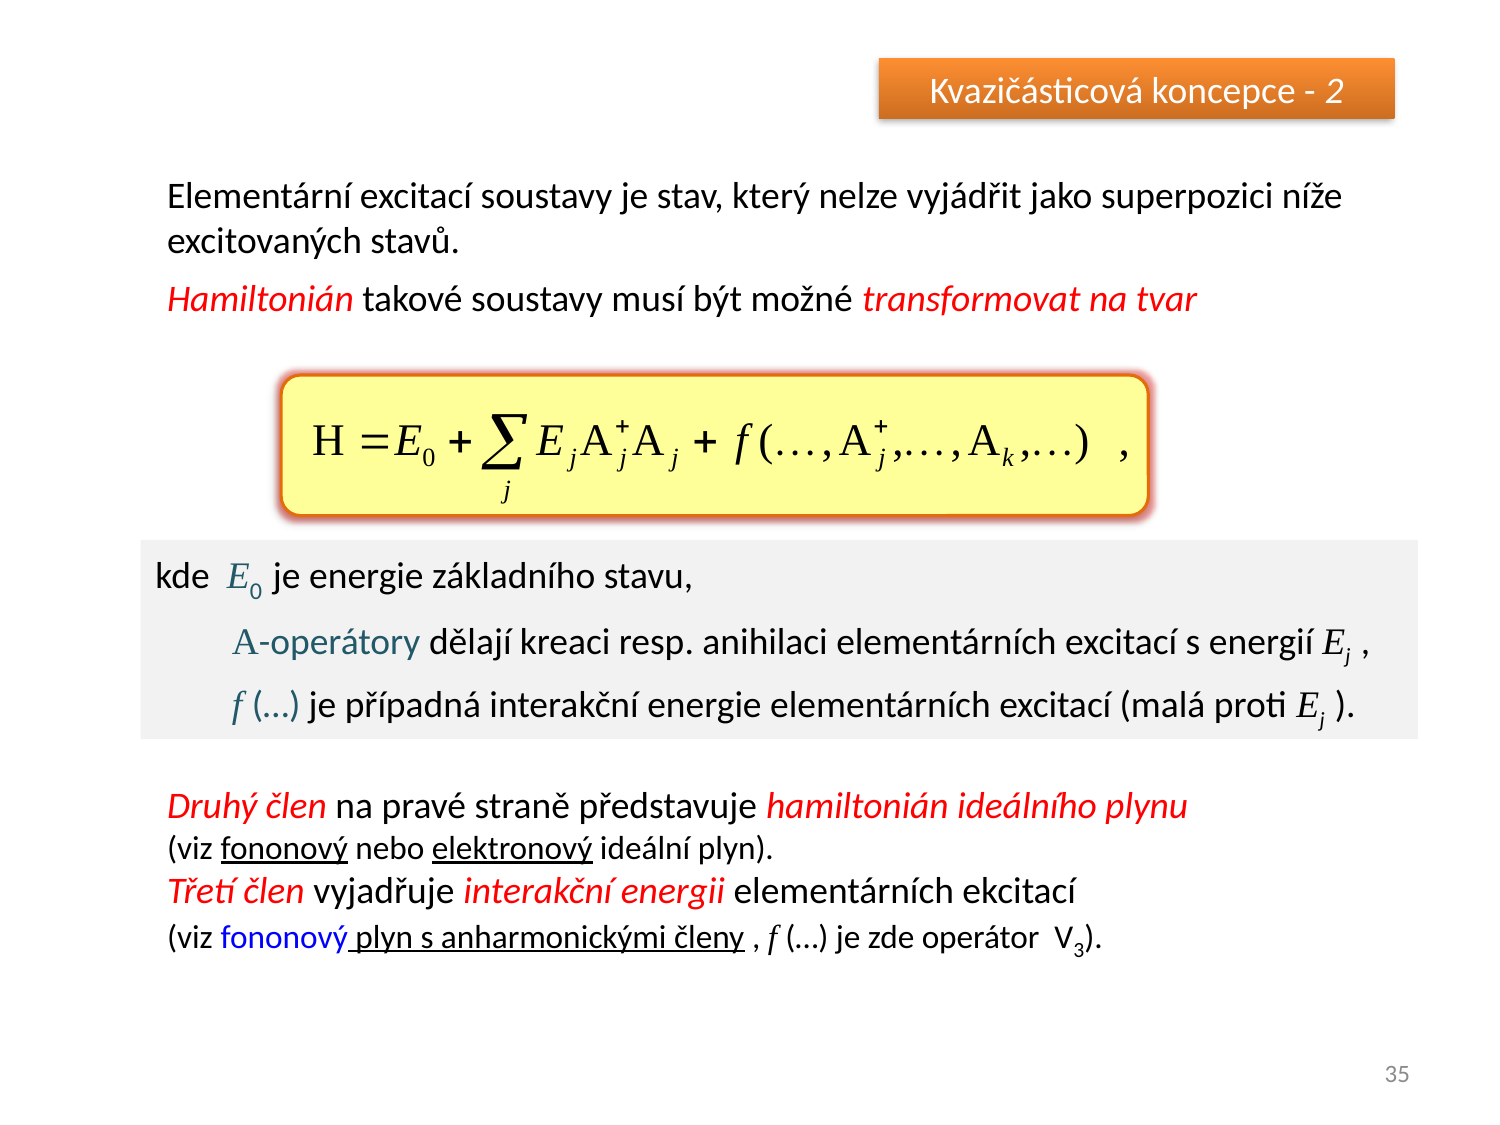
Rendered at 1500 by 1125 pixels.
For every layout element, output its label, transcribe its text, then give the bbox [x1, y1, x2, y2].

slide_number 35 [1074, 1042, 1425, 1103]
text_box Druhý člen na pravé straně představuje hamiltonián ideálního plynu (viz fononový nebo elektronový ideální plyn). Třetí člen vyjadřuje interakční energii elementárních ekcitací (viz fononový plyn s anharmonickými členy , f (…) je zde operátor V3). [152, 773, 1372, 970]
text_box Elementární excitací soustavy je stav, který nelze vyjádřit jako superpozici níže excitovaných stavů. Hamiltonián takové soustavy musí být možné transformovat na tvar [152, 164, 1383, 327]
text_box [280, 374, 1149, 516]
text_box kde E0 je energie základního stavu, A-operátory dělají kreaci resp. anihilaci elementárních excitací s energií Ej , f (…) je případná interakční energie elementárních excitací (malá proti Ej ). [140, 539, 1418, 739]
text_box Kvazičásticová koncepce - 2 [878, 58, 1395, 119]
